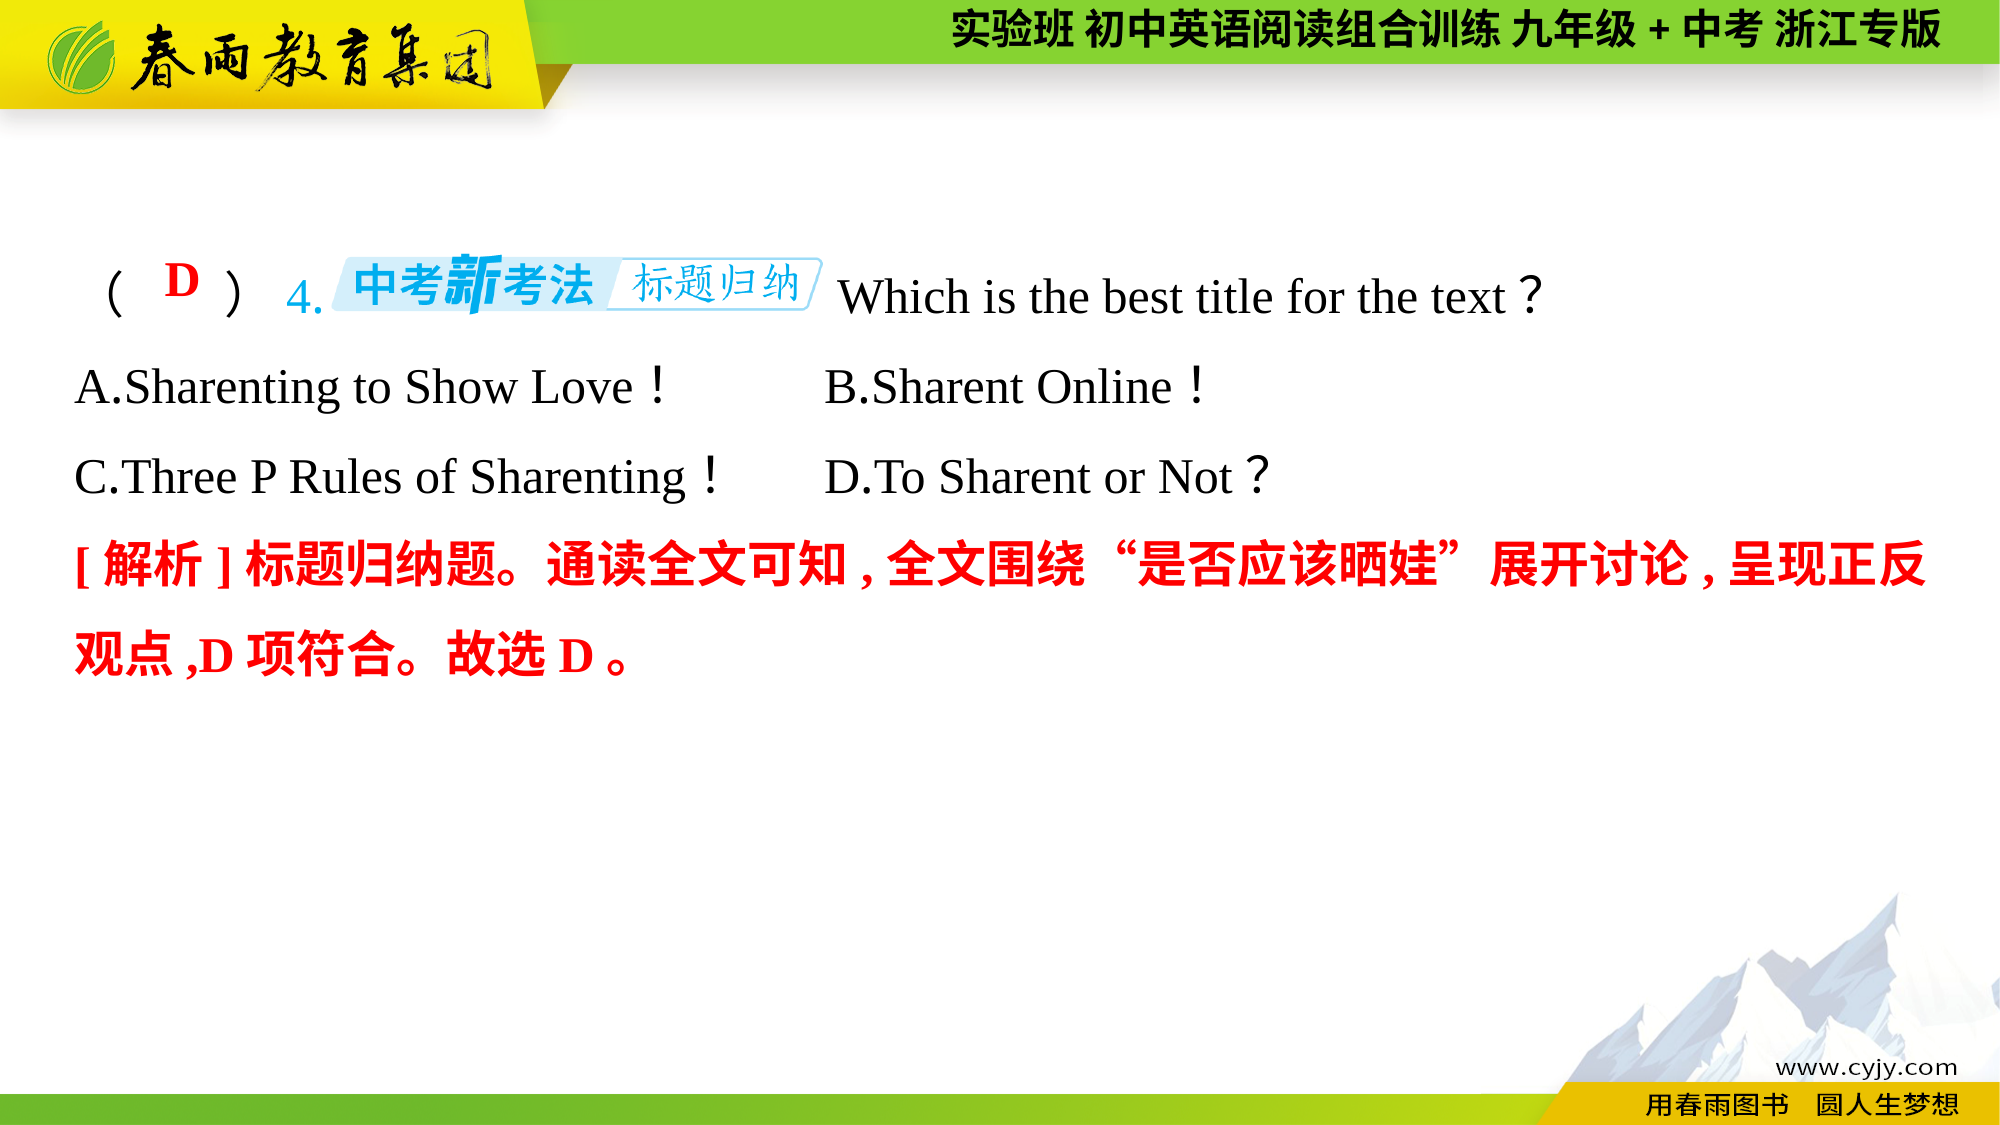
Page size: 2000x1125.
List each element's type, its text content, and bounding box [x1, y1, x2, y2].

text_box D [149, 239, 216, 314]
list （ ）4. Which is the best title for the text？ A.Sharenting to Show Love！ B.Sharent Online！ C.Three P Rules of Sharenting！ D.To Sharent or Not？ [59, 225, 1944, 495]
text_box [解析]标题归纳题。通读全文可知,全文围绕“是否应该晒娃”展开讨论,呈现正反观点,D项符合。故选D。 [59, 495, 1944, 691]
picture [0, 0, 2000, 1125]
